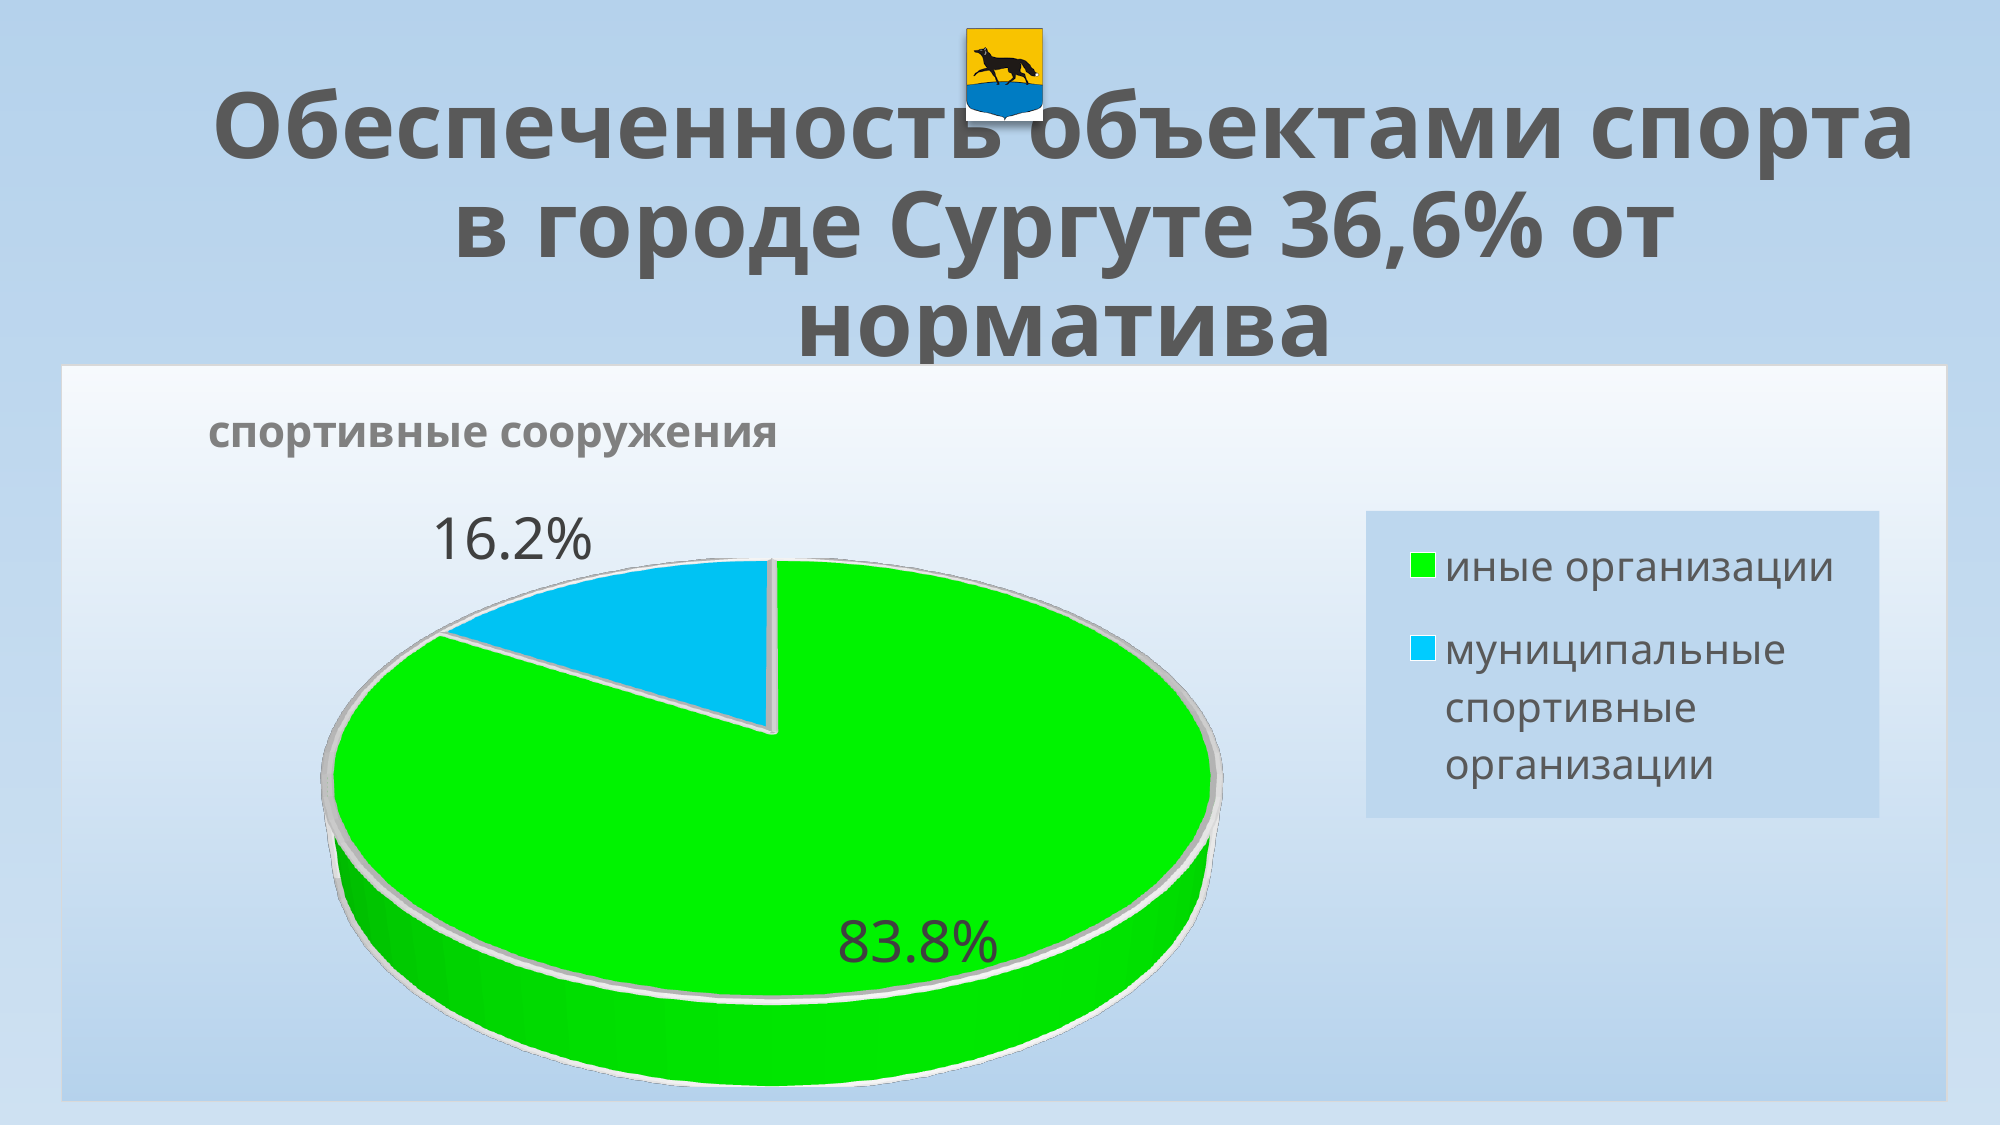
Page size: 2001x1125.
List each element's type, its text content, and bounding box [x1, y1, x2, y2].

picture [966, 28, 1043, 121]
title Обеспеченность объектами спорта в городе Сургуте 36,6% от норматива [182, 92, 1948, 364]
chart [60, 364, 1948, 1103]
